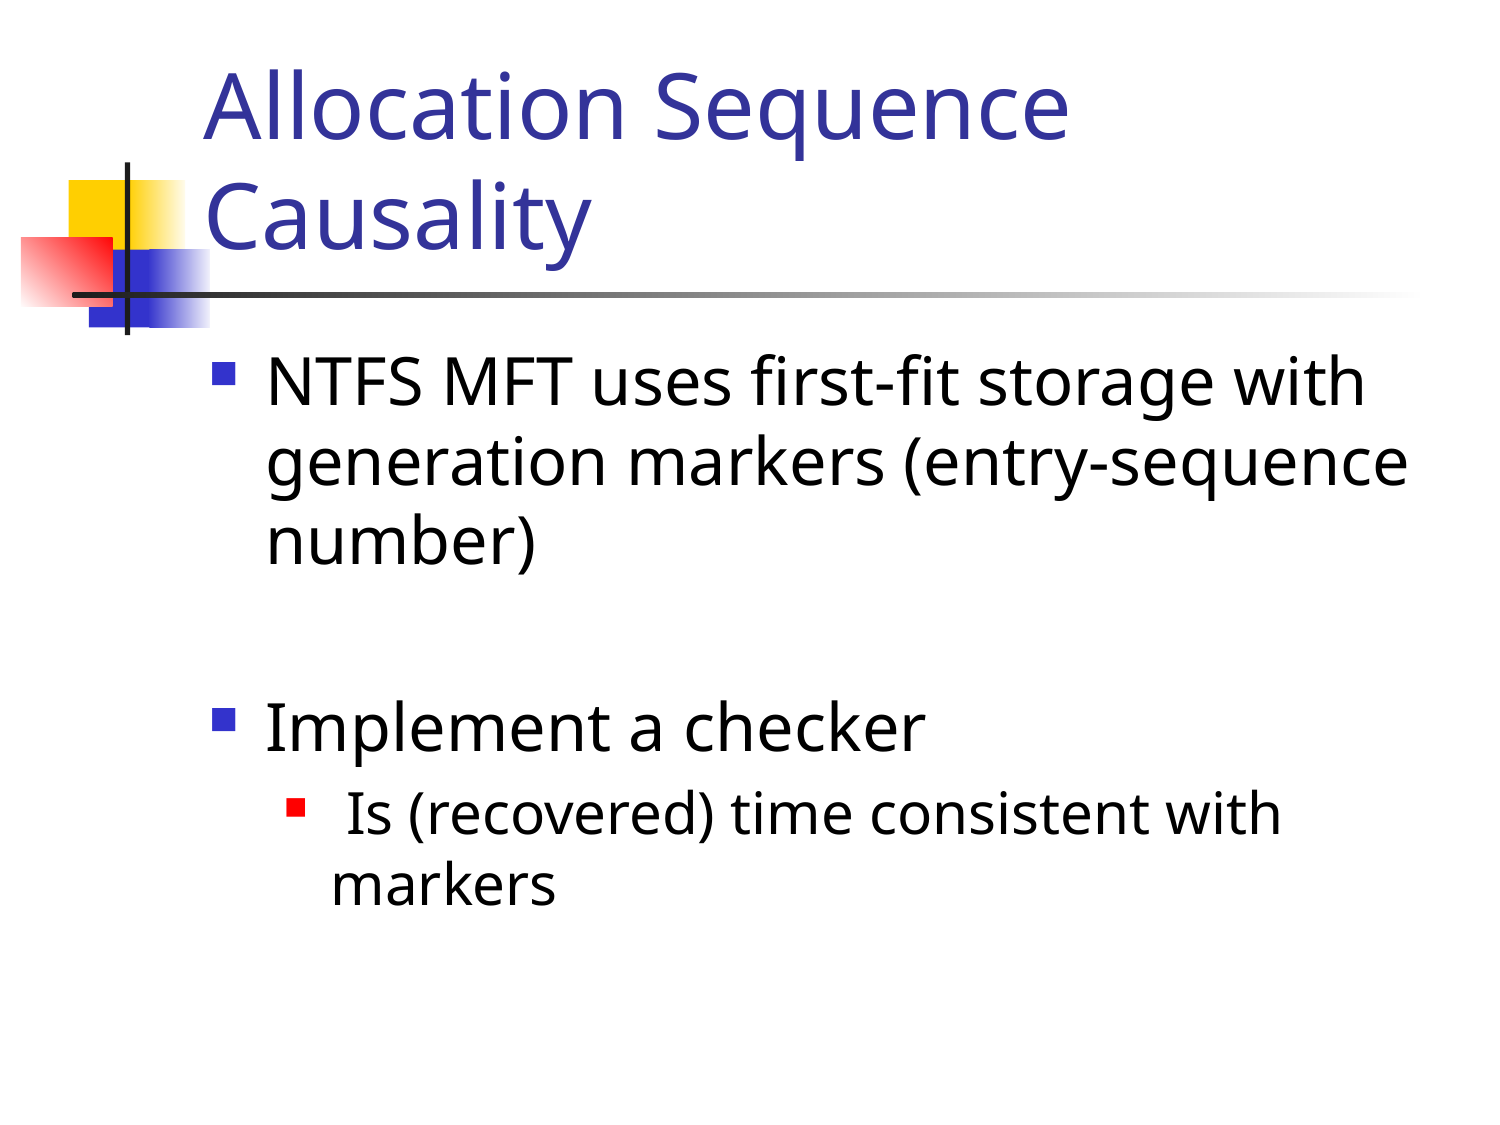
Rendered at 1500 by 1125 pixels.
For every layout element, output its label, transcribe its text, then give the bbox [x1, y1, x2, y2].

title Allocation Sequence Causality [188, 34, 1468, 276]
list NTFS MFT uses first-fit storage with generation markers (entry-sequence number) Implement a checker Is (recovered) time consistent with markers [193, 330, 1470, 1007]
